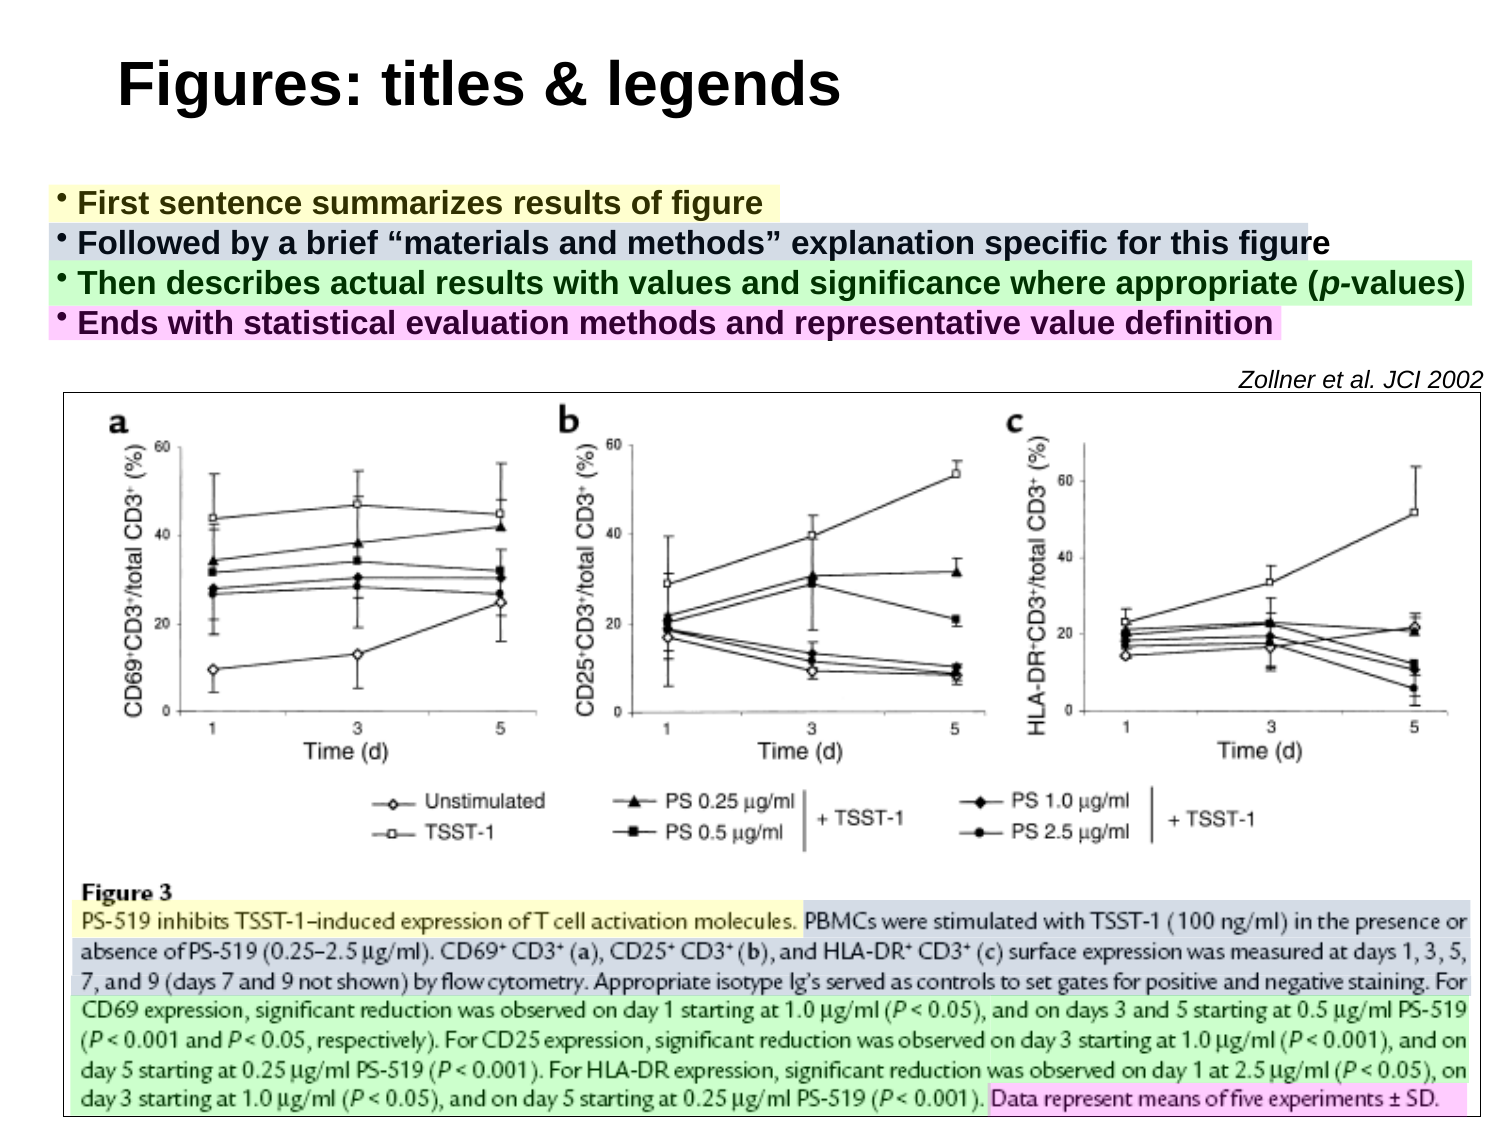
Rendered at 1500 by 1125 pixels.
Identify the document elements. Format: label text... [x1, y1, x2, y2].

text_box [48, 184, 780, 222]
text_box Figures: titles & legends [117, 42, 1419, 118]
text_box [48, 222, 1309, 260]
text_box First sentence summarizes results of figure Followed by a brief “materials and methods” explanation specific for this figure Then describes actual results with values and significance where appropriate (p-values) Ends with statistical evaluation methods and representative value definition [49, 177, 1474, 345]
text_box [48, 260, 1473, 306]
text_box Zollner et al. JCI 2002 [1231, 359, 1492, 397]
text_box [48, 305, 1282, 341]
picture [62, 392, 1481, 1116]
